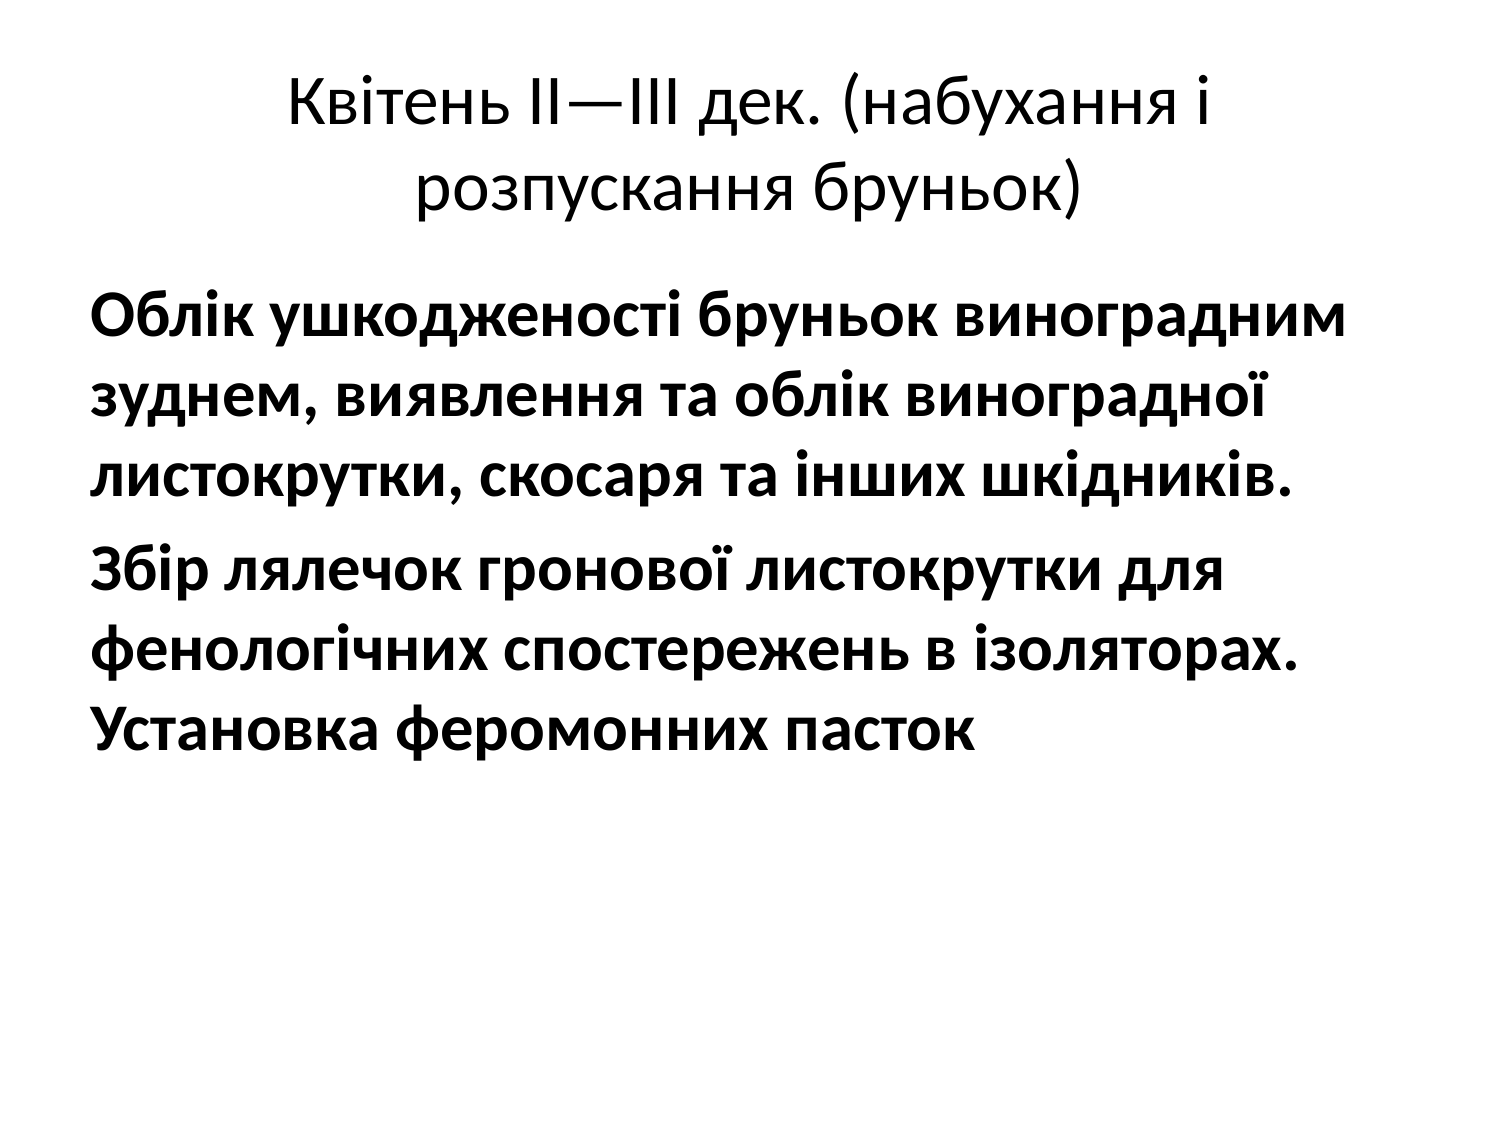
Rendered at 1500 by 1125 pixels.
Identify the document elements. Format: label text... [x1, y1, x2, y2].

title Квітень II—III дек. (набухання і розпускання бруньок) [75, 45, 1425, 233]
list Облік ушкодженості бруньок виноградним зуднем, виявлення та облік виноградної листокрутки, скосаря та інших шкідників. Збір лялечок гронової листокрутки для фенологічних спостережень в ізоляторах. Установка феромонних пасток [75, 262, 1425, 1005]
